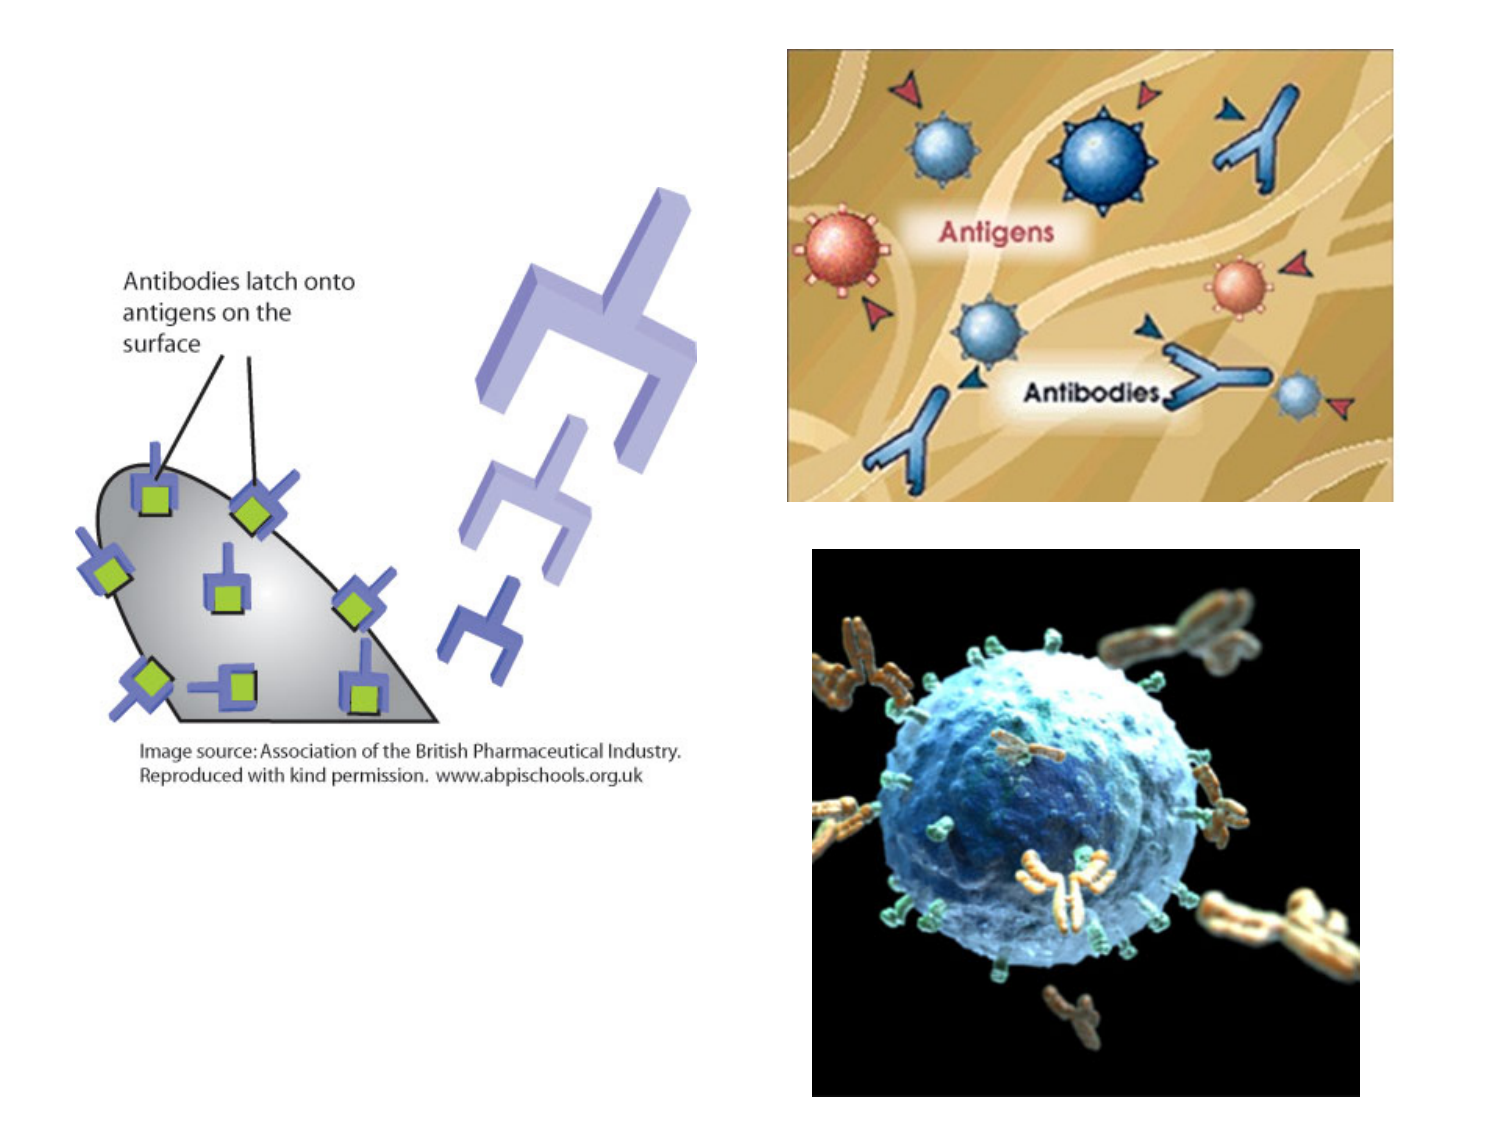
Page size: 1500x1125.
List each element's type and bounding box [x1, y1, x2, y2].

picture [74, 187, 697, 818]
picture [812, 549, 1360, 1097]
picture [787, 49, 1401, 502]
